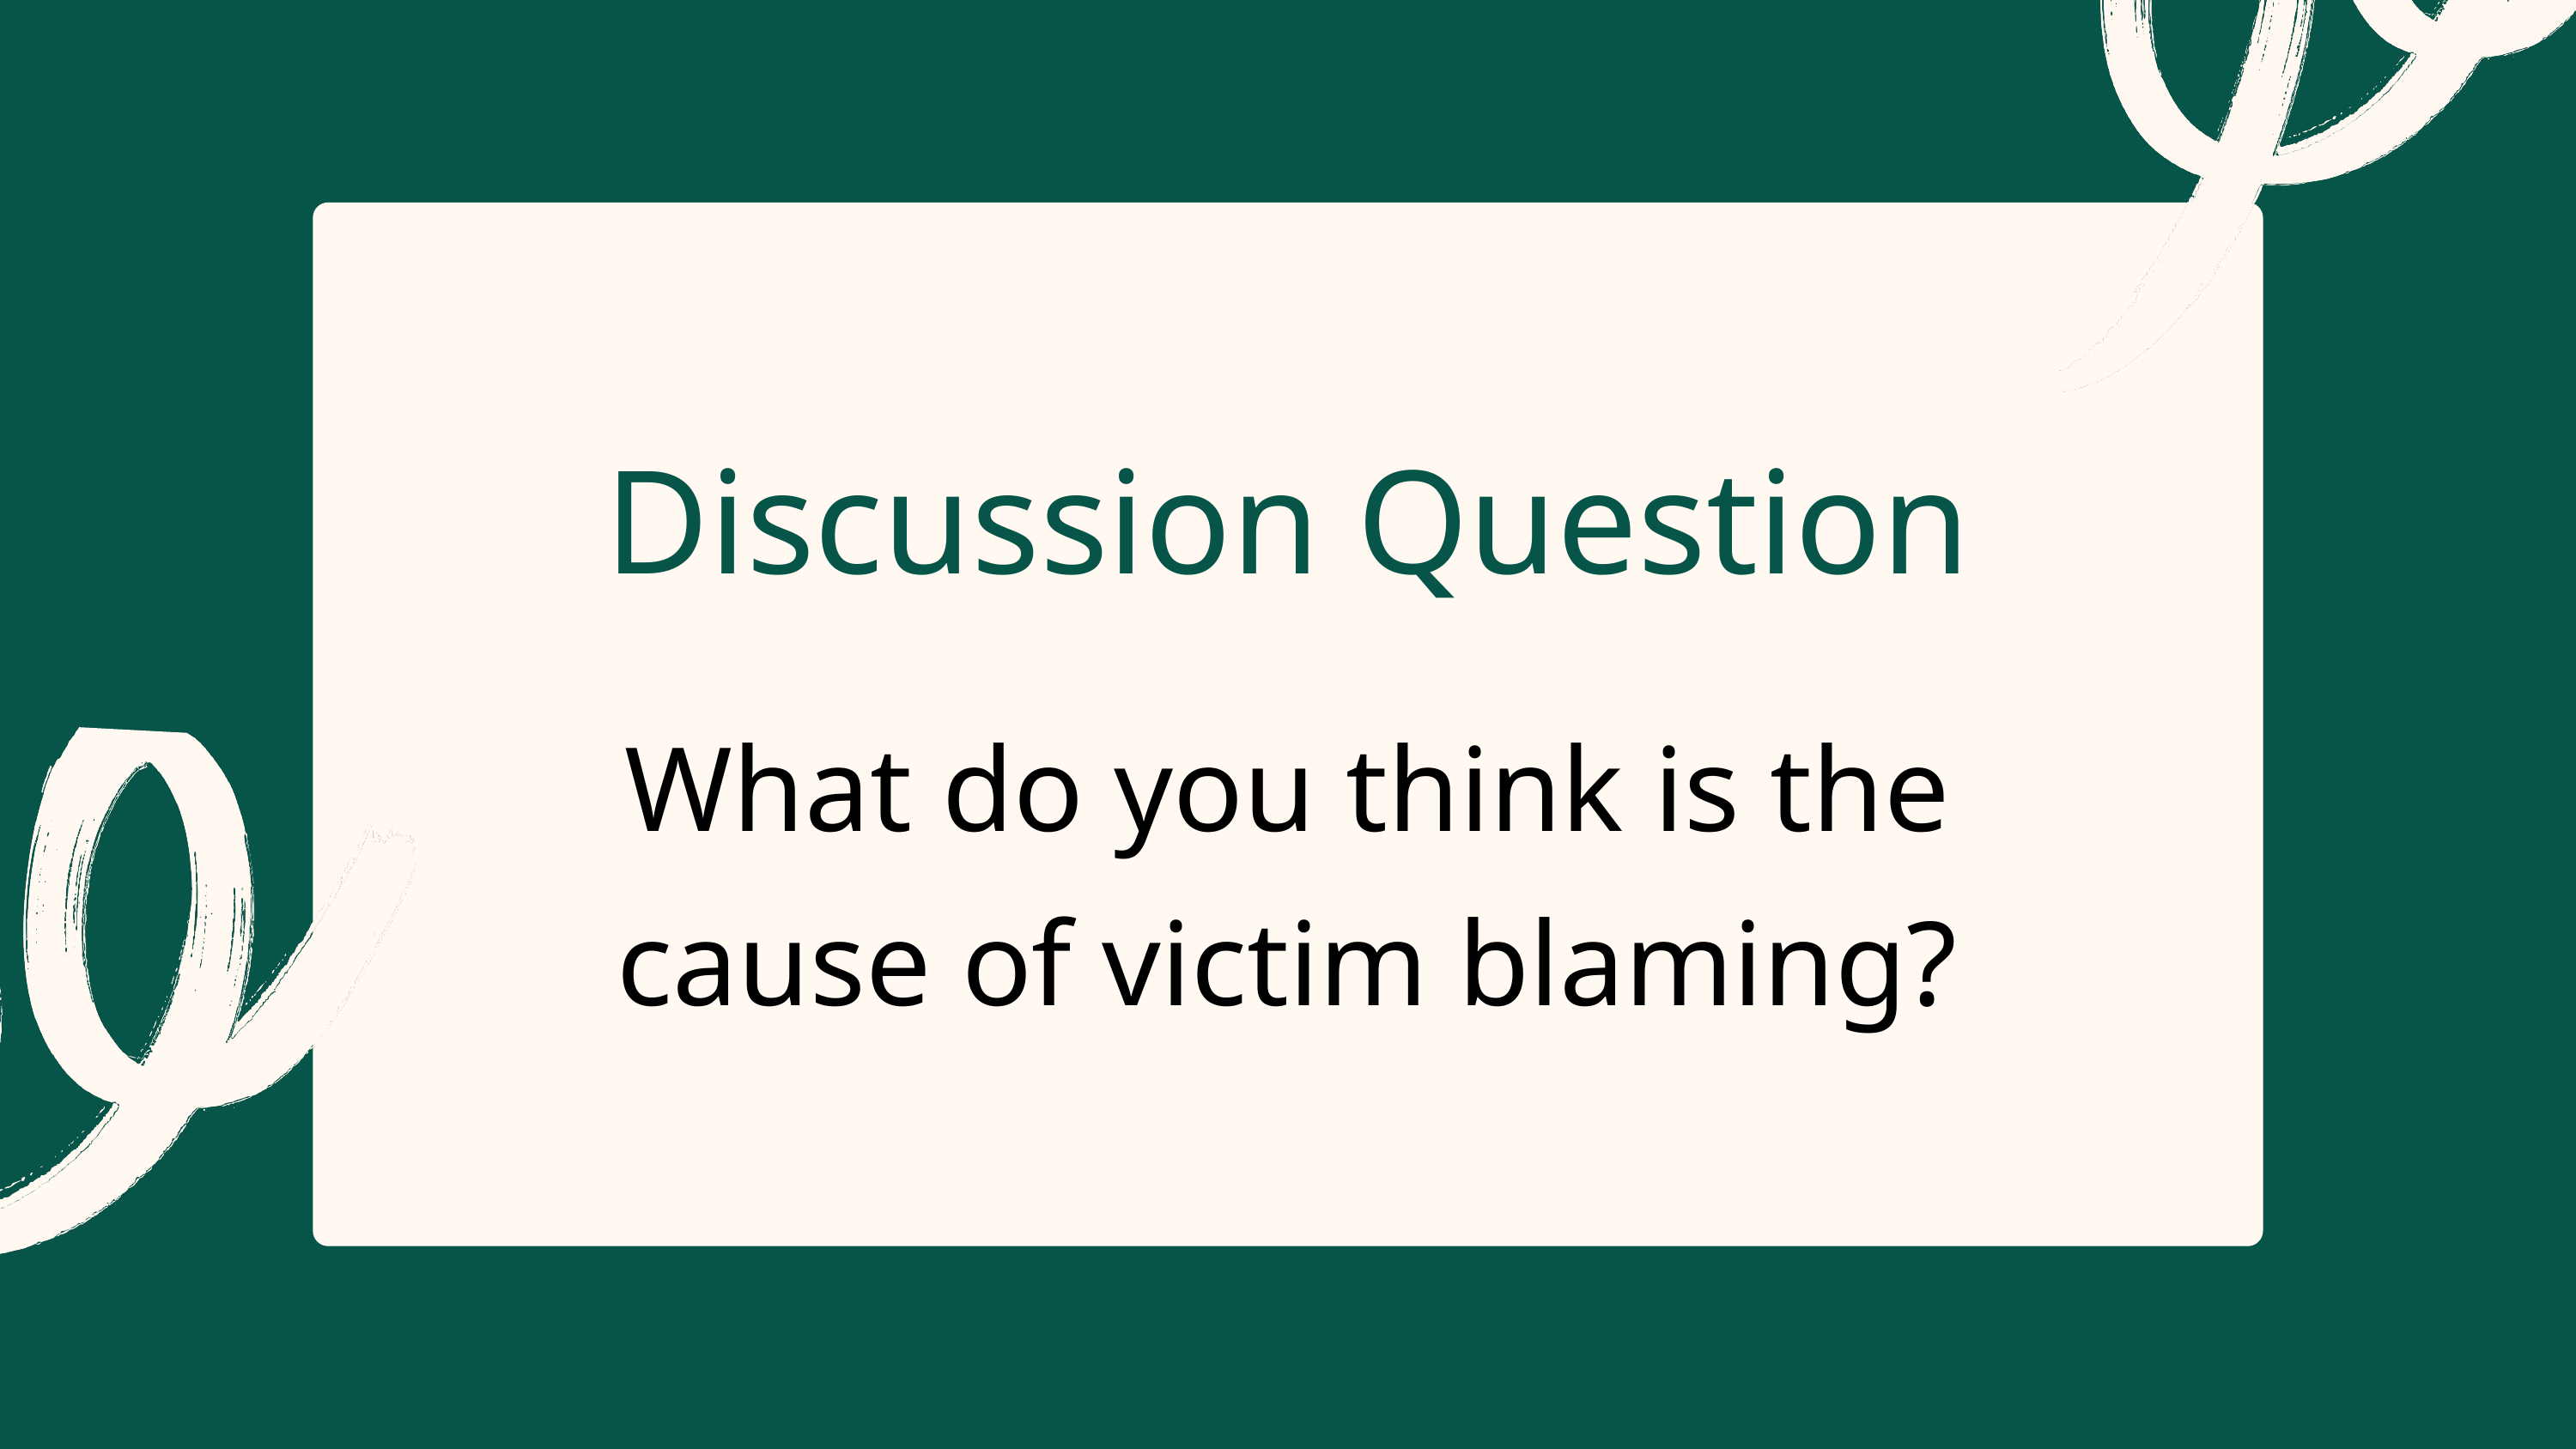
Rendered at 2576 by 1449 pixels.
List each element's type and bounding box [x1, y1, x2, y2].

text_box [0, 723, 396, 1449]
text_box [2032, 0, 2576, 379]
text_box [313, 202, 2263, 1246]
